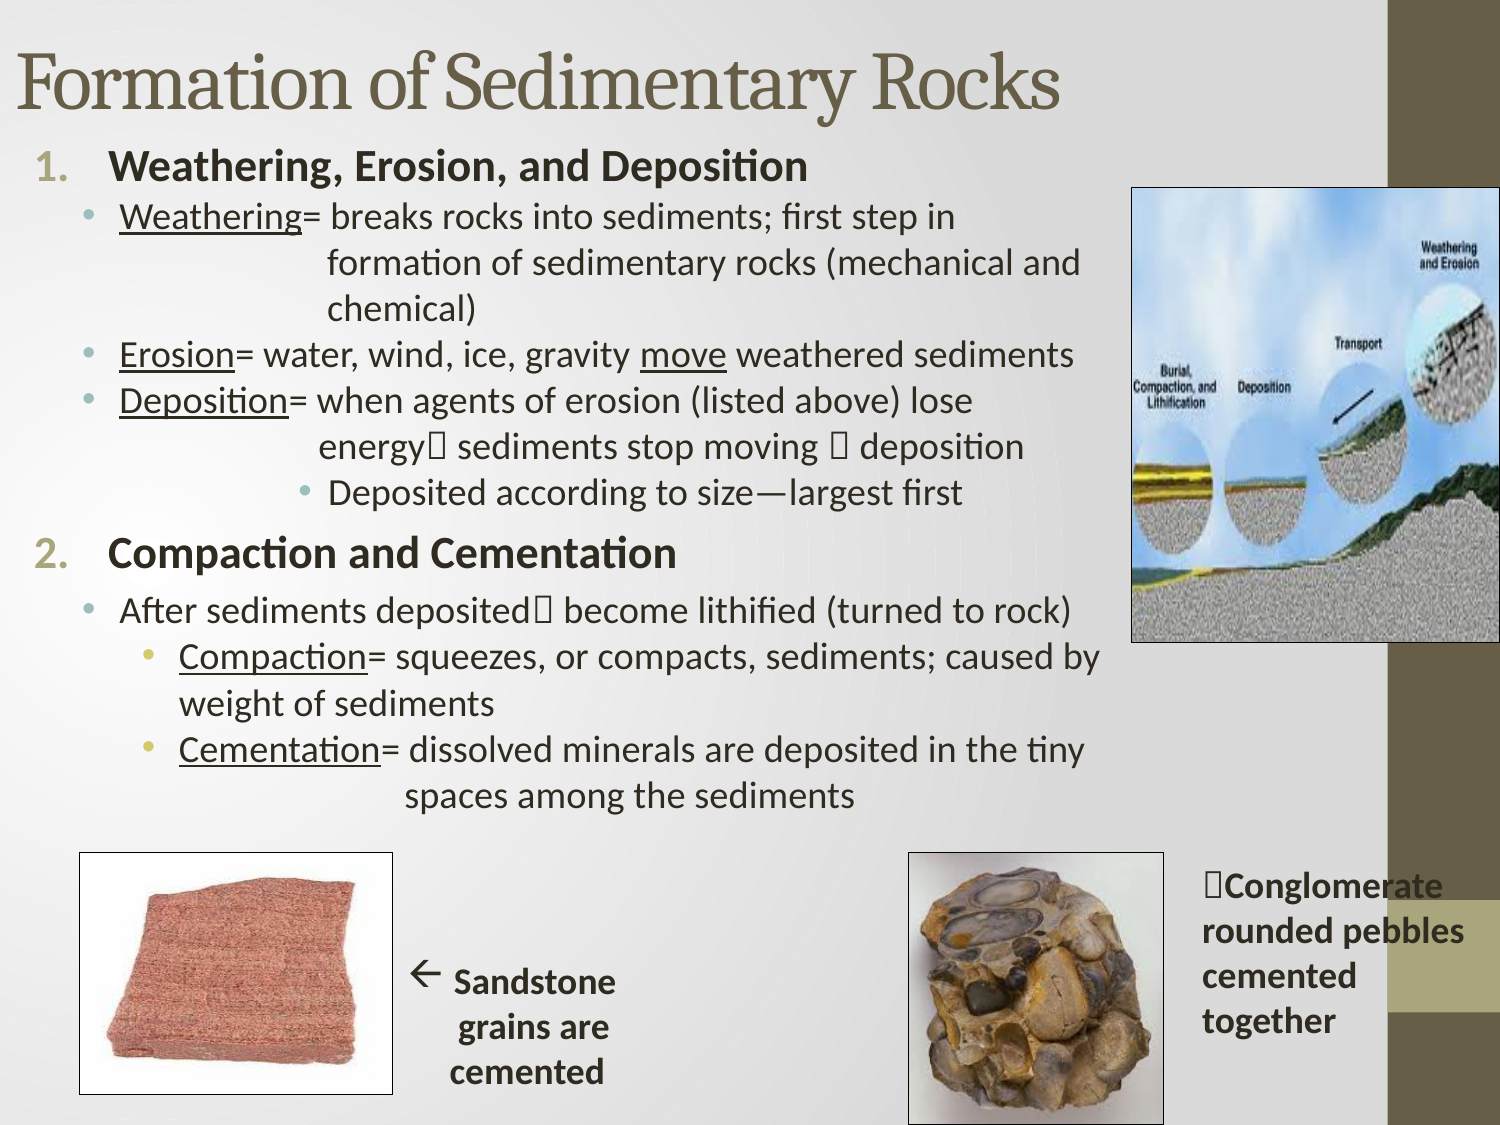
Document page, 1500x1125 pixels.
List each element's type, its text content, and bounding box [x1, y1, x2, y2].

picture [78, 852, 393, 1095]
picture [1130, 186, 1500, 643]
text_box Conglomerate rounded pebbles cemented together [1187, 853, 1500, 1049]
title Formation of Sedimentary Rocks [0, 0, 1250, 153]
list Weathering, Erosion, and Deposition Weathering= breaks rocks into sediments; first step in formation of sedimentary rocks (mechanical and chemical) Erosion= water, wind, ice, gravity move weathered sediments Deposition= when agents of erosion (listed above) lose energy sediments stop moving  deposition Deposited according to size—largest first Compaction and Cementation After sediments deposited become lithified (turned to rock) Compaction= squeezes, or compacts, sediments; caused by weight of sediments Cementation= dissolved minerals are deposited in the tiny spaces among the sediments [0, 128, 1132, 950]
picture [908, 852, 1164, 1125]
text_box Sandstone grains are cemented [399, 949, 667, 1099]
